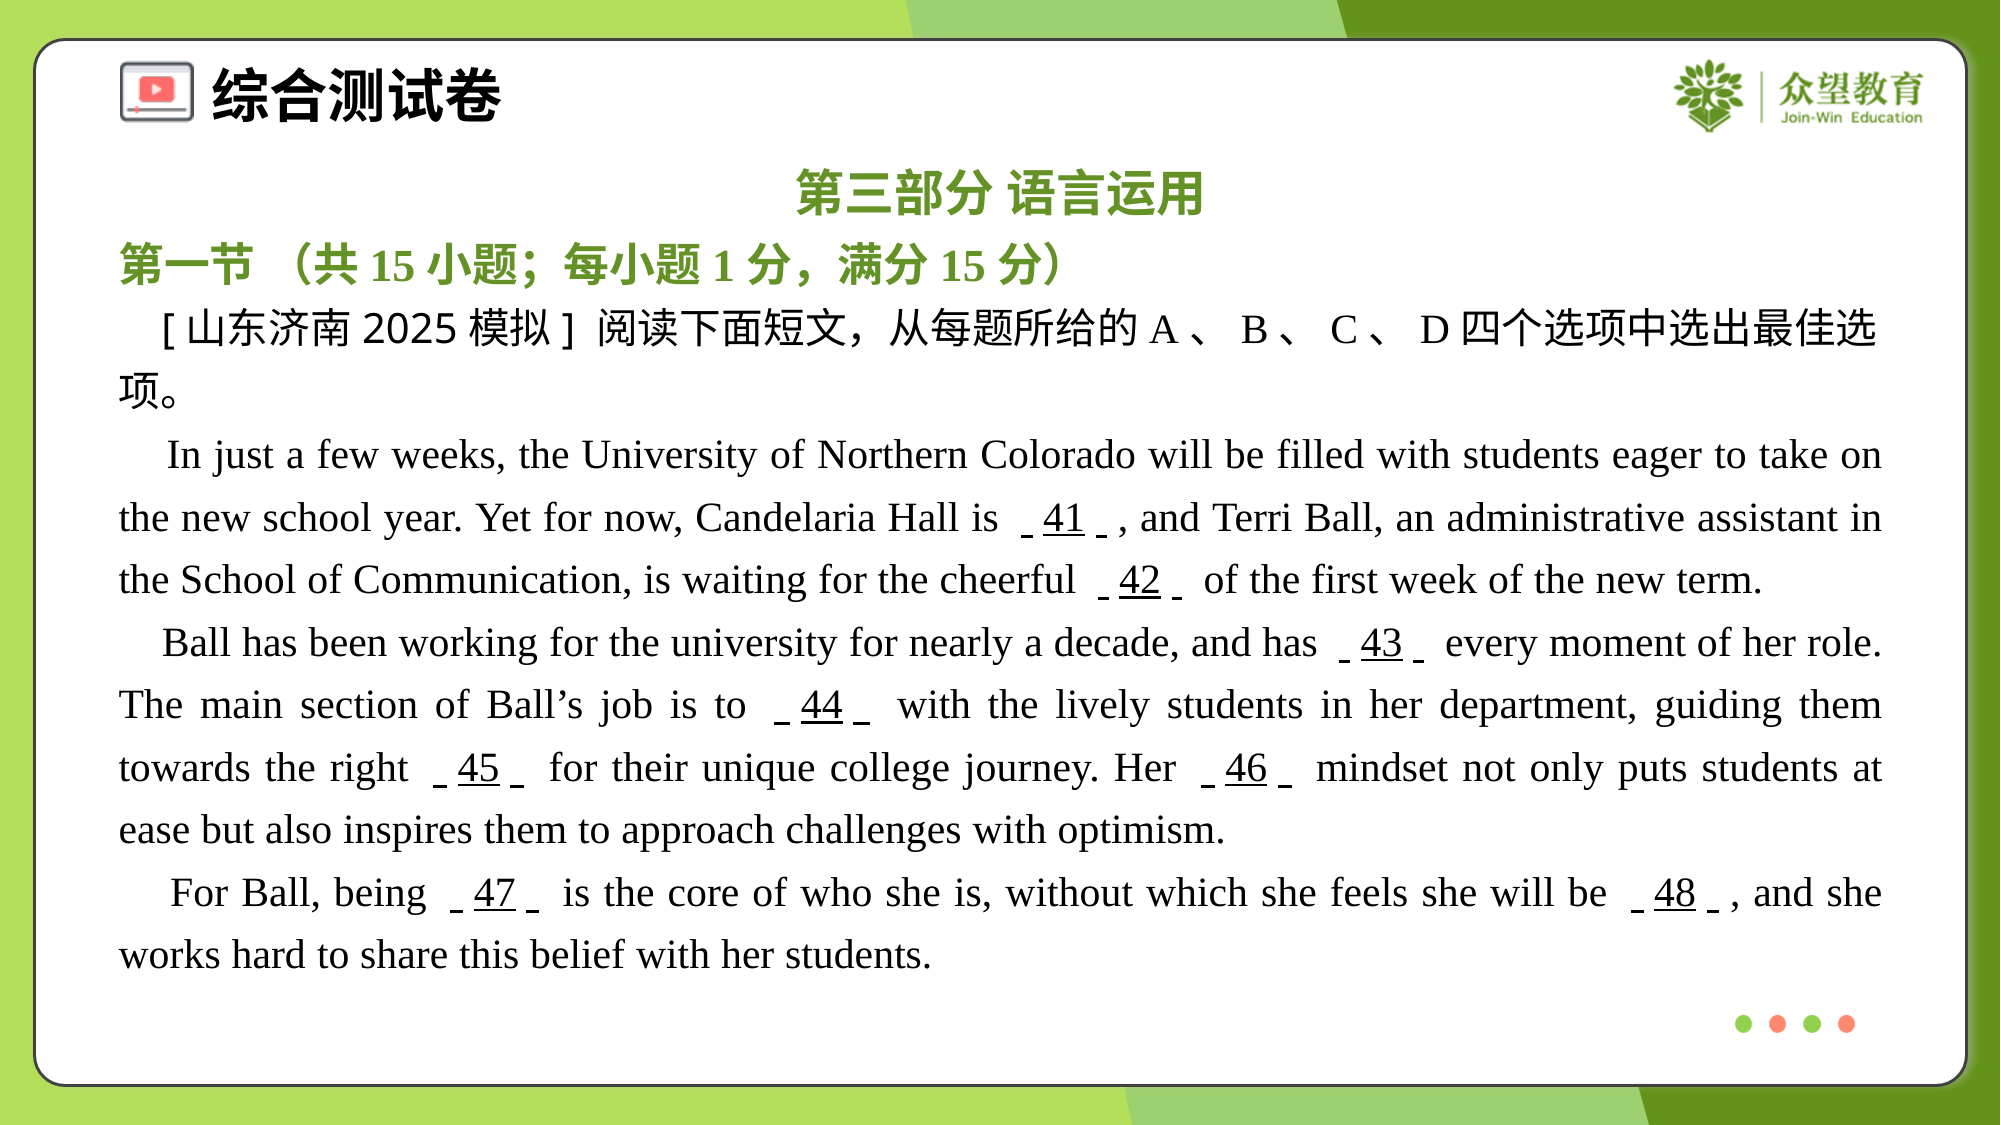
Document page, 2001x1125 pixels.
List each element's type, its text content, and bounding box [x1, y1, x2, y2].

picture [0, 0, 2000, 1125]
text_box [山东济南2025模拟] 阅读下面短文，从每题所给的A、B、C、D四个选项中选出最佳选项。 In just a few weeks, the University of Northern Colorado will be filled with students eager to take on the new school year. Yet for now, Candelaria Hall is . .41. ., and Terri Ball, an administrative assistant in the School of Communication, is waiting for the cheerful . .42. . of the first week of the new term. Ball has been working for the university for nearly a decade, and has . .43. . every moment of her role. The main section of Ball’s job is to . .44. . with the lively students in her department, guiding them towards the right . .45. . for their unique college journey. Her . .46. . mindset not only puts students at ease but also inspires them to approach challenges with optimism. For Ball, being . .47. . is the core of who she is, without which she feels she will be . .48. ., and she works hard to share this belief with her students. [118, 289, 1883, 978]
text_box 第三部分 语言运用 [118, 146, 1883, 221]
text_box 第一节 （共15小题；每小题1分，满分15分） [118, 221, 1883, 289]
